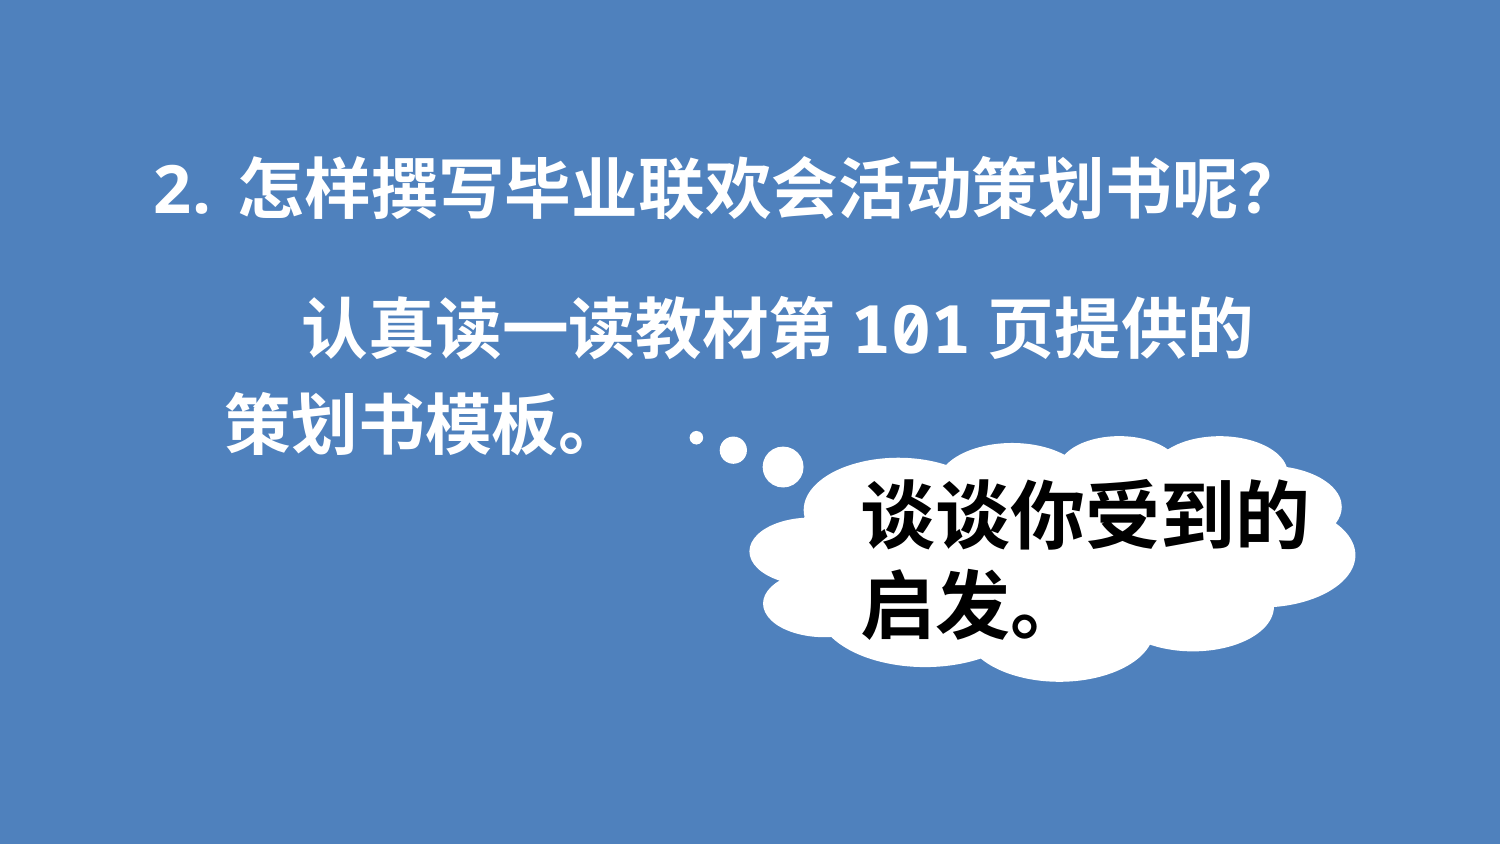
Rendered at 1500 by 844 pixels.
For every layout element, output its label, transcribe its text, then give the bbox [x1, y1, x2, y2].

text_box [749, 435, 1356, 682]
text_box 怎样撰写毕业联欢会活动策划书呢？ [138, 123, 1321, 234]
text_box 认真读一读教材第101页提供的策划书模板。 [210, 263, 1331, 471]
